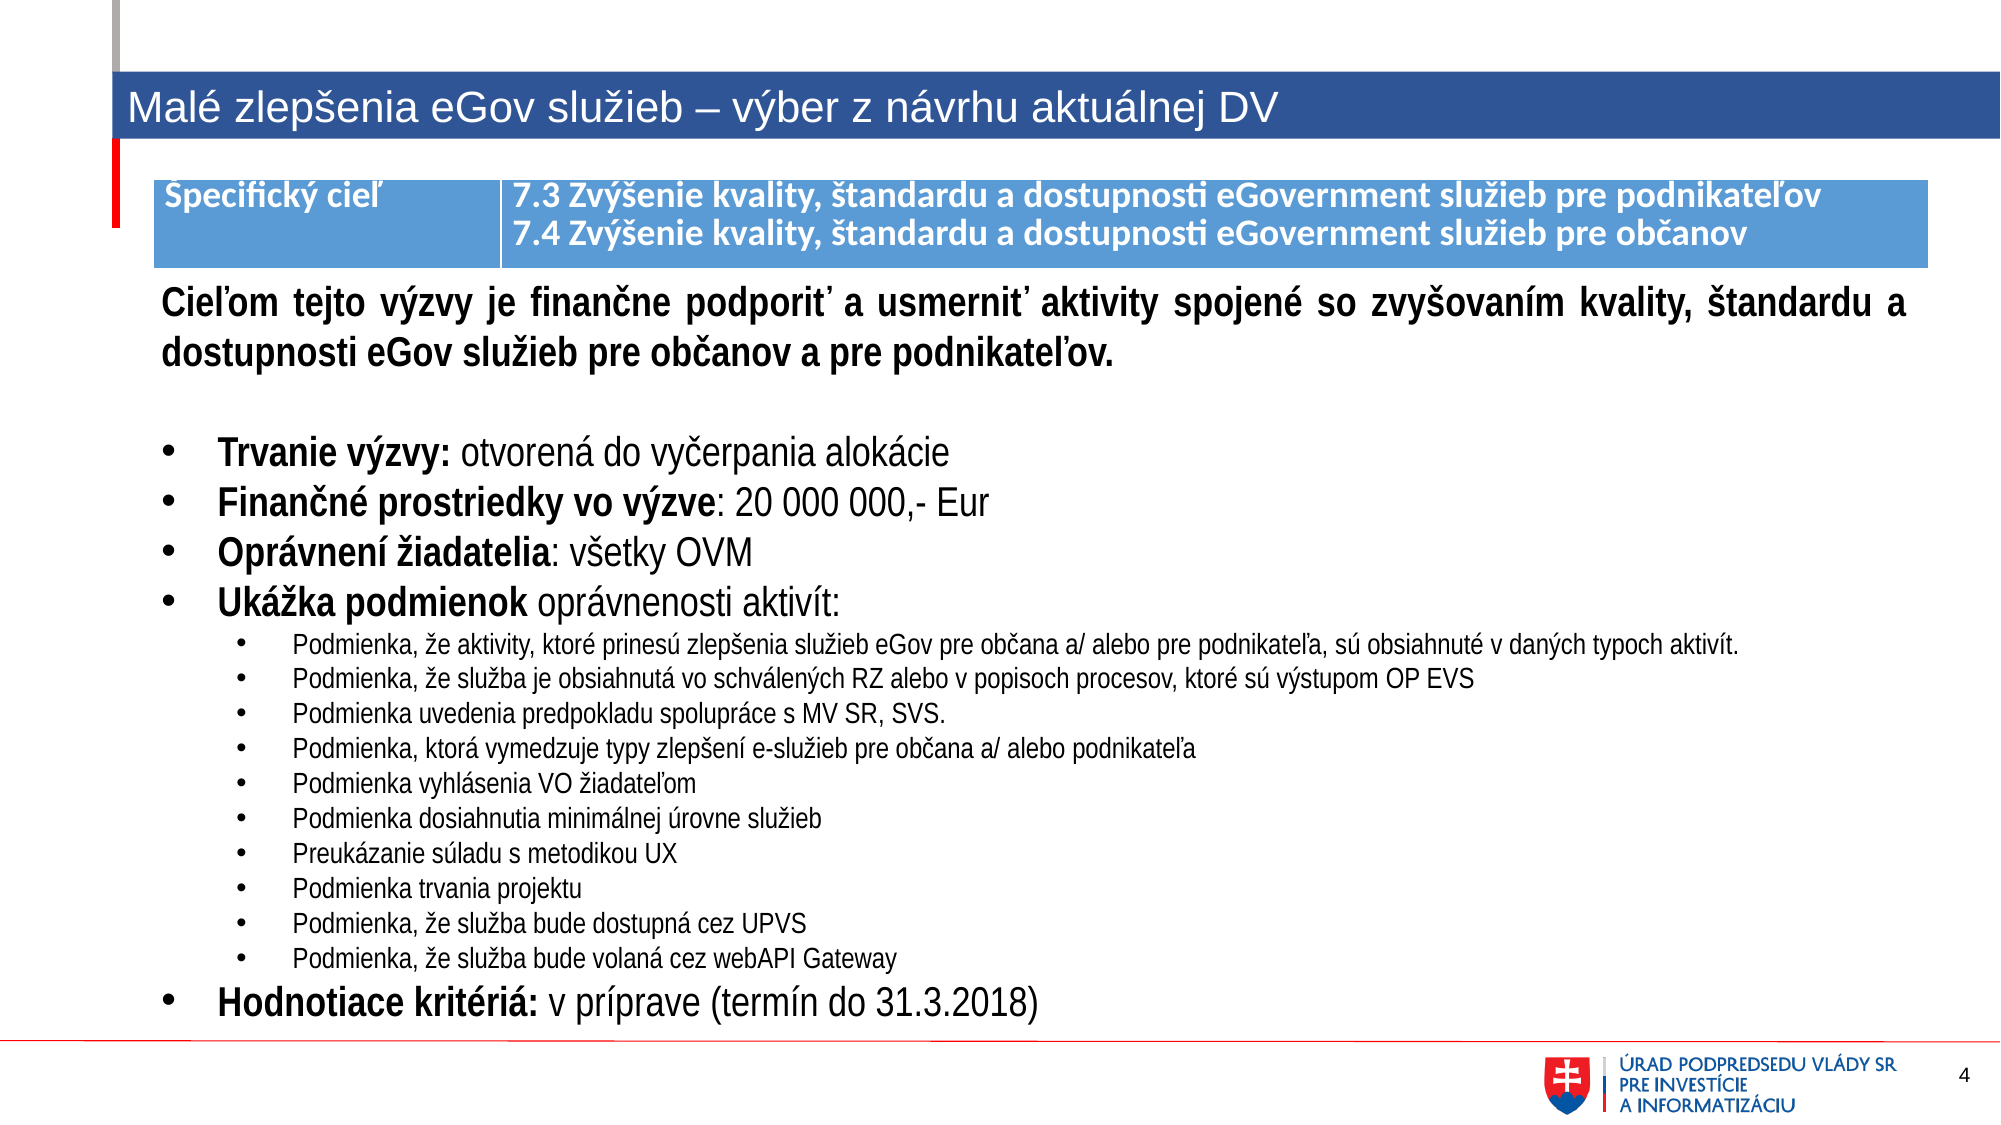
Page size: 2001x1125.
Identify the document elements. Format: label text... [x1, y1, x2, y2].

text_box Malé zlepšenia eGov služieb – výber z návrhu aktuálnej DV [112, 71, 2000, 139]
slide_number 4 [1939, 1053, 1986, 1094]
text_box Cieľom tejto výzvy je finančne podporiť a usmerniť aktivity spojené so zvyšovaním kvality, štandardu a dostupnosti eGov služieb pre občanov a pre podnikateľov. Trvanie výzvy: otvorená do vyčerpania alokácie Finančné prostriedky vo výzve: 20 000 000,- Eur Oprávnení žiadatelia: všetky OVM Ukážka podmienok oprávnenosti aktivít: Podmienka, že aktivity, ktoré prinesú zlepšenia služieb eGov pre občana a/ alebo pre podnikateľa, sú obsiahnuté v daných typoch aktivít. Podmienka, že služba je obsiahnutá vo schválených RZ alebo v popisoch procesov, ktoré sú výstupom OP EVS Podmienka uvedenia predpokladu spolupráce s MV SR, SVS. Podmienka, ktorá vymedzuje typy zlepšení e-služieb pre občana a/ alebo podnikateľa Podmienka vyhlásenia VO žiadateľom Podmienka dosiahnutia minimálnej úrovne služieb Preukázanie súladu s metodikou UX Podmienka trvania projektu Podmienka, že služba bude dostupná cez UPVS Podmienka, že služba bude volaná cez webAPI Gateway Hodnotiace kritériá: v príprave (termín do 31.3.2018) [146, 267, 1923, 1032]
table_header 7.3 Zvýšenie kvality, štandardu a dostupnosti eGovernment služieb pre podnikateľov 7.4 Zvýšenie kvality, štandardu a dostupnosti eGovernment služieb pre občanov [502, 180, 1928, 268]
picture [1501, 1014, 1939, 1125]
table_header Špecifický cieľ [154, 180, 500, 267]
